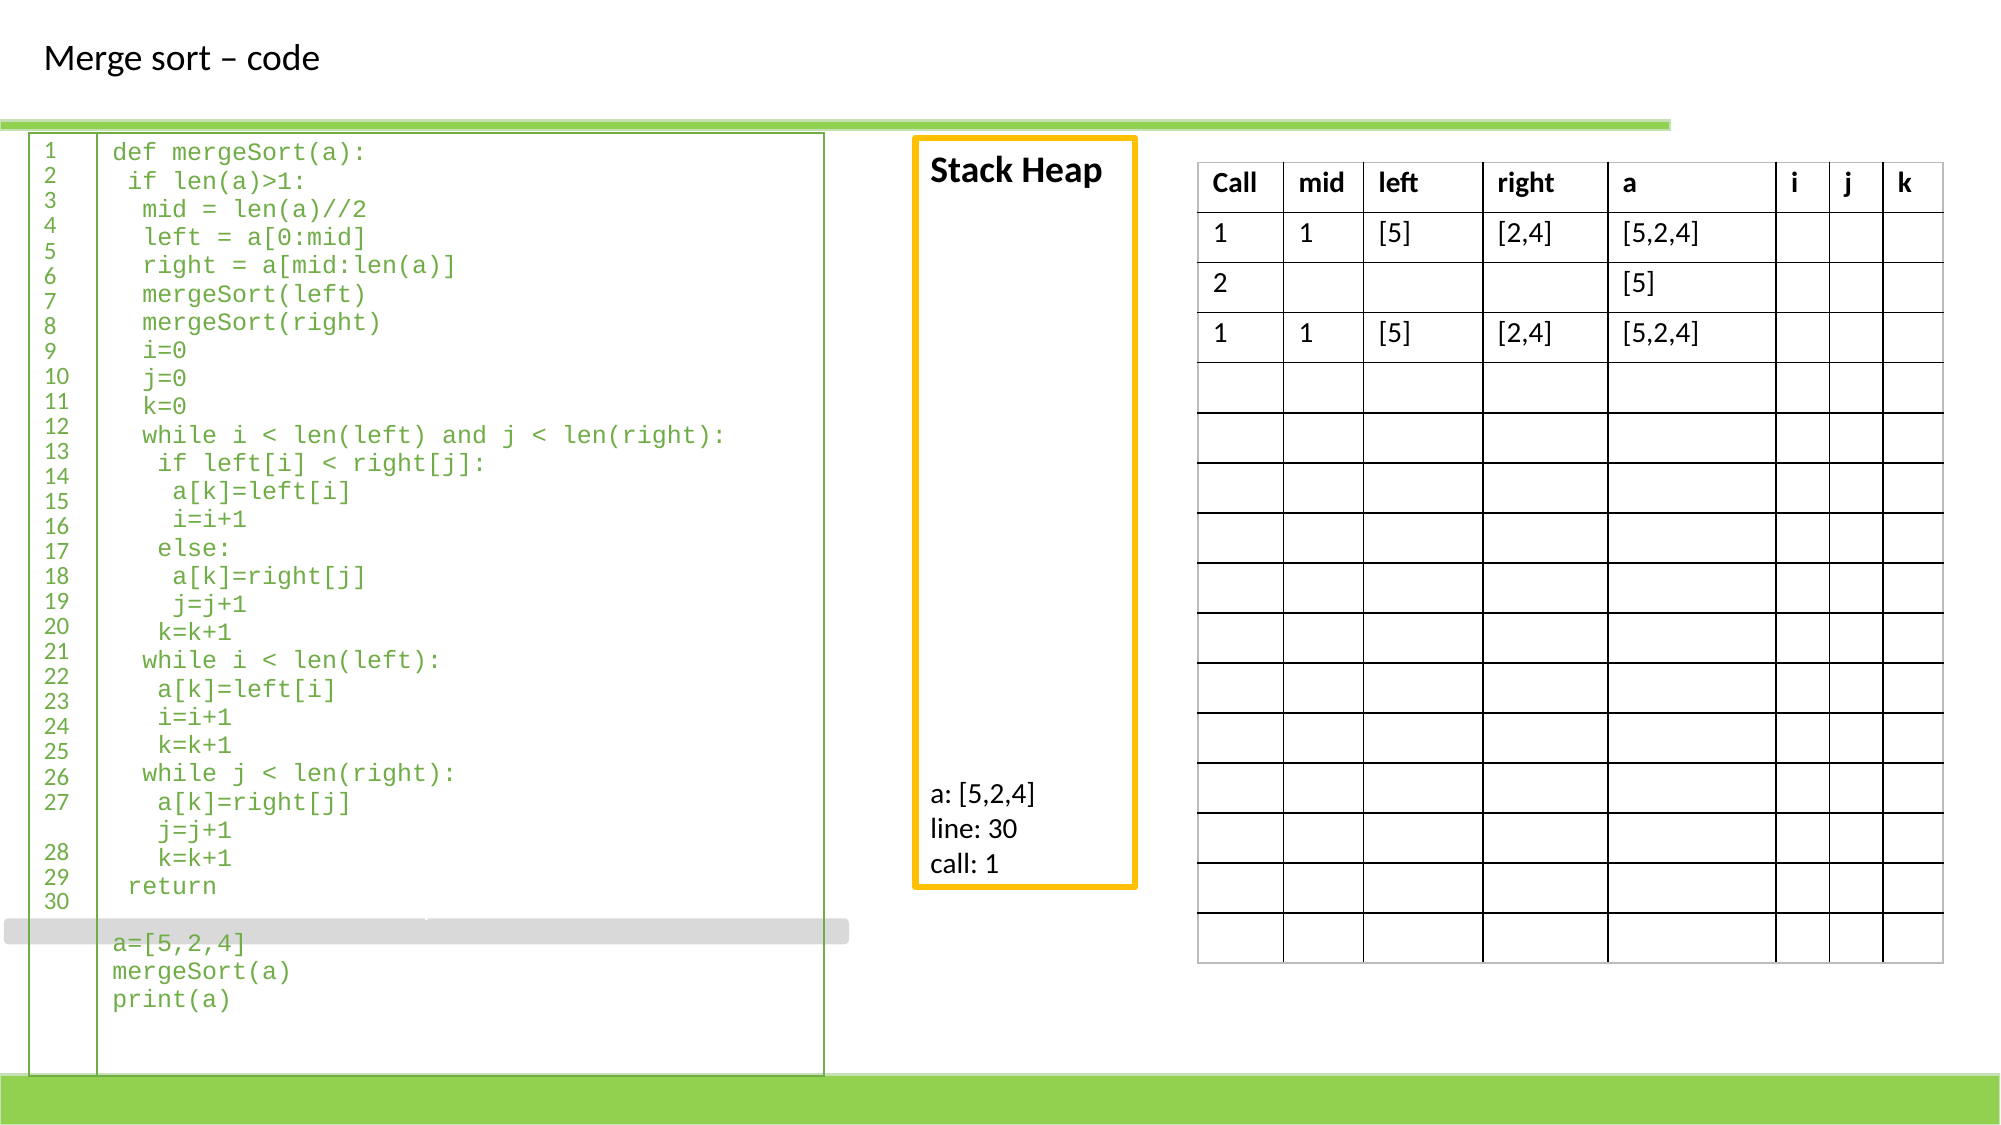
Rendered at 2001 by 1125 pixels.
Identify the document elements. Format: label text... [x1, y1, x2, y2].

table_cell [1284, 564, 1363, 612]
table_cell [1609, 864, 1775, 912]
table_cell 1 [1284, 213, 1363, 262]
table_cell [1199, 664, 1283, 712]
table_header 1 2 3 4 5 6 7 8 9 10 11 12 13 14 15 16 17 18 19 20 21 22 23 24 25 26 27 28 29 30 [30, 134, 96, 1075]
table_cell [5,2,4] [1609, 213, 1775, 262]
table_header Call [1199, 163, 1283, 212]
table_header i [1777, 163, 1829, 212]
table_cell [1284, 914, 1363, 962]
table_cell 1 [1199, 313, 1283, 362]
table_cell [1284, 363, 1363, 412]
table_cell [1364, 764, 1482, 812]
table_cell [1199, 864, 1283, 912]
table_cell [1830, 263, 1882, 312]
table_cell [5] [1609, 263, 1775, 312]
table_cell [1777, 714, 1829, 762]
table_cell [1884, 514, 1942, 562]
table_cell [2,4] [1484, 313, 1607, 362]
table_cell [1777, 414, 1829, 462]
table_cell [1199, 764, 1283, 812]
table_cell [1609, 564, 1775, 612]
table_cell [1199, 564, 1283, 612]
text_box Stack Heap a: [5,2,4] line: 30 call: 1 [915, 137, 1135, 888]
table_cell [1609, 614, 1775, 662]
table_cell [1777, 614, 1829, 662]
table_cell [1884, 914, 1942, 962]
table_cell [1830, 363, 1882, 412]
table_cell [1609, 714, 1775, 762]
table_cell [1284, 714, 1363, 762]
table_header def mergeSort(a): if len(a)>1: mid = len(a)//2 left = a[0:mid] right = a[mid:len(a)] mergeSort(left) mergeSort(right) i=0 j=0 k=0 while i < len(left) and j < len(right): if left[i] < right[j]: a[k]=left[i] i=i+1 else: a[k]=right[j] j=j+1 k=k+1 while i < len(left): a[k]=left[i] i=i+1 k=k+1 while j < len(right): a[k]=right[j] j=j+1 k=k+1 return a=[5,2,4] mergeSort(a) print(a) [98, 134, 823, 1075]
table_cell [1364, 564, 1482, 612]
table_cell [1609, 363, 1775, 412]
table_cell [1884, 664, 1942, 712]
table_cell [1609, 914, 1775, 962]
table_header k [1884, 163, 1942, 212]
table_cell [1364, 614, 1482, 662]
table_cell [1364, 814, 1482, 862]
table_cell [1777, 263, 1829, 312]
table_cell [1830, 313, 1882, 362]
table_cell [1484, 614, 1607, 662]
table_cell [1484, 363, 1607, 412]
table_cell [1830, 414, 1882, 462]
table_cell [1284, 614, 1363, 662]
table_cell [1484, 564, 1607, 612]
table_header mid [1284, 163, 1363, 212]
table_cell [1777, 564, 1829, 612]
table_cell [1284, 514, 1363, 562]
table_cell [1884, 464, 1942, 512]
table_cell [1284, 664, 1363, 712]
table_cell [1364, 864, 1482, 912]
table_cell [1884, 864, 1942, 912]
table_cell [1484, 714, 1607, 762]
table_cell [1364, 464, 1482, 512]
table_cell [1609, 414, 1775, 462]
table_header j [1830, 163, 1882, 212]
table_cell [5,2,4] [1609, 313, 1775, 362]
table_cell [1830, 614, 1882, 662]
table_cell [1484, 664, 1607, 712]
table_cell [1830, 564, 1882, 612]
table_cell [1364, 514, 1482, 562]
table_header left [1364, 163, 1482, 212]
table_cell [1284, 814, 1363, 862]
table_cell [5] [1364, 213, 1482, 262]
table_cell [1884, 313, 1942, 362]
table_cell [1830, 864, 1882, 912]
table_cell [1609, 664, 1775, 712]
table_cell [1199, 363, 1283, 412]
table_cell [1364, 363, 1482, 412]
text_box + + [825, 918, 850, 945]
table_cell 1 [1199, 213, 1283, 262]
table_cell [2,4] [1484, 213, 1607, 262]
table_cell [1830, 664, 1882, 712]
table_cell [1830, 213, 1882, 262]
table_cell 1 [1284, 313, 1363, 362]
table_cell [1777, 664, 1829, 712]
table_cell [1777, 914, 1829, 962]
text_box Merge sort – code [28, 25, 1072, 86]
table_cell [1284, 764, 1363, 812]
table_cell [1884, 814, 1942, 862]
table_cell [1199, 464, 1283, 512]
table_cell [1484, 764, 1607, 812]
table_cell [1777, 363, 1829, 412]
table_cell [1199, 714, 1283, 762]
table_cell [1284, 414, 1363, 462]
table_cell [1484, 263, 1607, 312]
table_cell [1609, 814, 1775, 862]
table_cell [1830, 514, 1882, 562]
table_cell [1484, 414, 1607, 462]
table_header right [1484, 163, 1607, 212]
table_cell [1830, 464, 1882, 512]
table_cell [1830, 914, 1882, 962]
table_header a [1609, 163, 1775, 212]
table_cell [1484, 914, 1607, 962]
table_cell [1609, 464, 1775, 512]
table_cell [1609, 514, 1775, 562]
table_cell [1284, 464, 1363, 512]
table_cell [1777, 814, 1829, 862]
table_cell [1830, 764, 1882, 812]
table_cell [1284, 864, 1363, 912]
table_cell [1884, 263, 1942, 312]
table_cell [5] [1364, 313, 1482, 362]
table_cell [1364, 414, 1482, 462]
table_cell [1199, 414, 1283, 462]
table_cell [1884, 764, 1942, 812]
table_cell [1830, 814, 1882, 862]
table_cell [1777, 464, 1829, 512]
table_cell [1884, 614, 1942, 662]
table_cell [1884, 363, 1942, 412]
table_cell [1484, 464, 1607, 512]
table_cell [1484, 814, 1607, 862]
table_cell [1884, 414, 1942, 462]
text_box + + [3, 918, 28, 945]
table_cell [1284, 263, 1363, 312]
table_cell [1884, 714, 1942, 762]
table_cell [1364, 263, 1482, 312]
table_cell [1364, 914, 1482, 962]
table_cell 2 [1199, 263, 1283, 312]
table_cell [1777, 213, 1829, 262]
table_cell [1830, 714, 1882, 762]
table_cell [1609, 764, 1775, 812]
table_cell [1364, 714, 1482, 762]
table_cell [1199, 914, 1283, 962]
table_cell [1484, 864, 1607, 912]
table_cell [1777, 514, 1829, 562]
table_cell [1199, 514, 1283, 562]
table_cell [1884, 213, 1942, 262]
table_cell [1484, 514, 1607, 562]
table_cell [1364, 664, 1482, 712]
table_cell [1199, 614, 1283, 662]
table_cell [1777, 864, 1829, 912]
table_cell [1777, 313, 1829, 362]
table_cell [1777, 764, 1829, 812]
table_cell [1199, 814, 1283, 862]
table_cell [1884, 564, 1942, 612]
